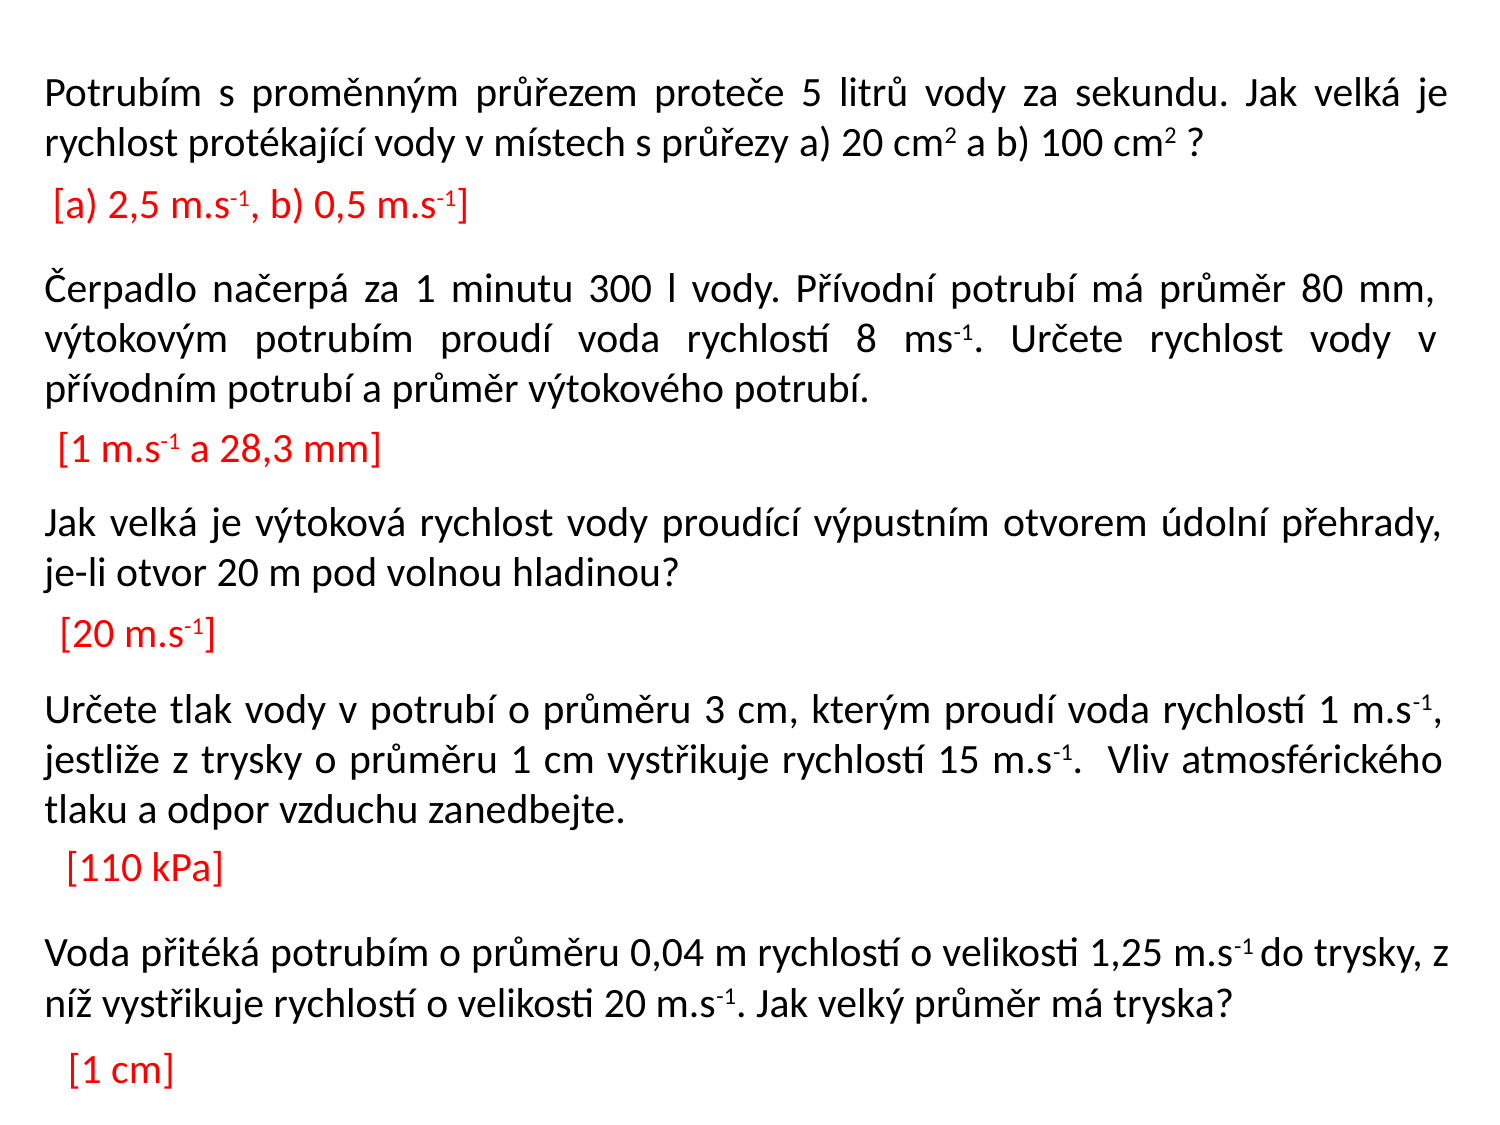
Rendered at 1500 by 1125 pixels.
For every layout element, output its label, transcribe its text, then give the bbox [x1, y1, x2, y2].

text_box [20 m.s-1] [44, 597, 795, 663]
text_box [1 cm] [53, 1034, 804, 1100]
text_box Voda přitéká potrubím o průměru 0,04 m rychlostí o velikosti 1,25 m.s-1 do trysky, z níž vystřikuje rychlostí o velikosti 20 m.s-1. Jak velký průměr má tryska? [29, 917, 1465, 1033]
text_box Určete tlak vody v potrubí o průměru 3 cm, kterým proudí voda rychlostí 1 m.s-1, jestliže z trysky o průměru 1 cm vystřikuje rychlostí 15 m.s-1. Vliv atmosférického tlaku a odpor vzduchu zanedbejte. [29, 674, 1458, 839]
text_box [110 kPa] [51, 832, 801, 898]
text_box Potrubím s proměnným průřezem proteče 5 litrů vody za sekundu. Jak velká je rychlost protékající vody v místech s průřezy a) 20 cm2 a b) 100 cm2 ? [29, 56, 1465, 172]
text_box [1 m.s-1 a 28,3 mm] [42, 413, 793, 478]
text_box [a) 2,5 m.s-1, b) 0,5 m.s-1] [37, 169, 788, 235]
text_box Čerpadlo načerpá za 1 minutu 300 l vody. Přívodní potrubí má průměr 80 mm, výtokovým potrubím proudí voda rychlostí 8 ms-1. Určete rychlost vody v přívodním potrubí a průměr výtokového potrubí. [29, 253, 1452, 419]
text_box Jak velká je výtoková rychlost vody proudící výpustním otvorem údolní přehrady, je-li otvor 20 m pod volnou hladinou? [29, 487, 1458, 603]
